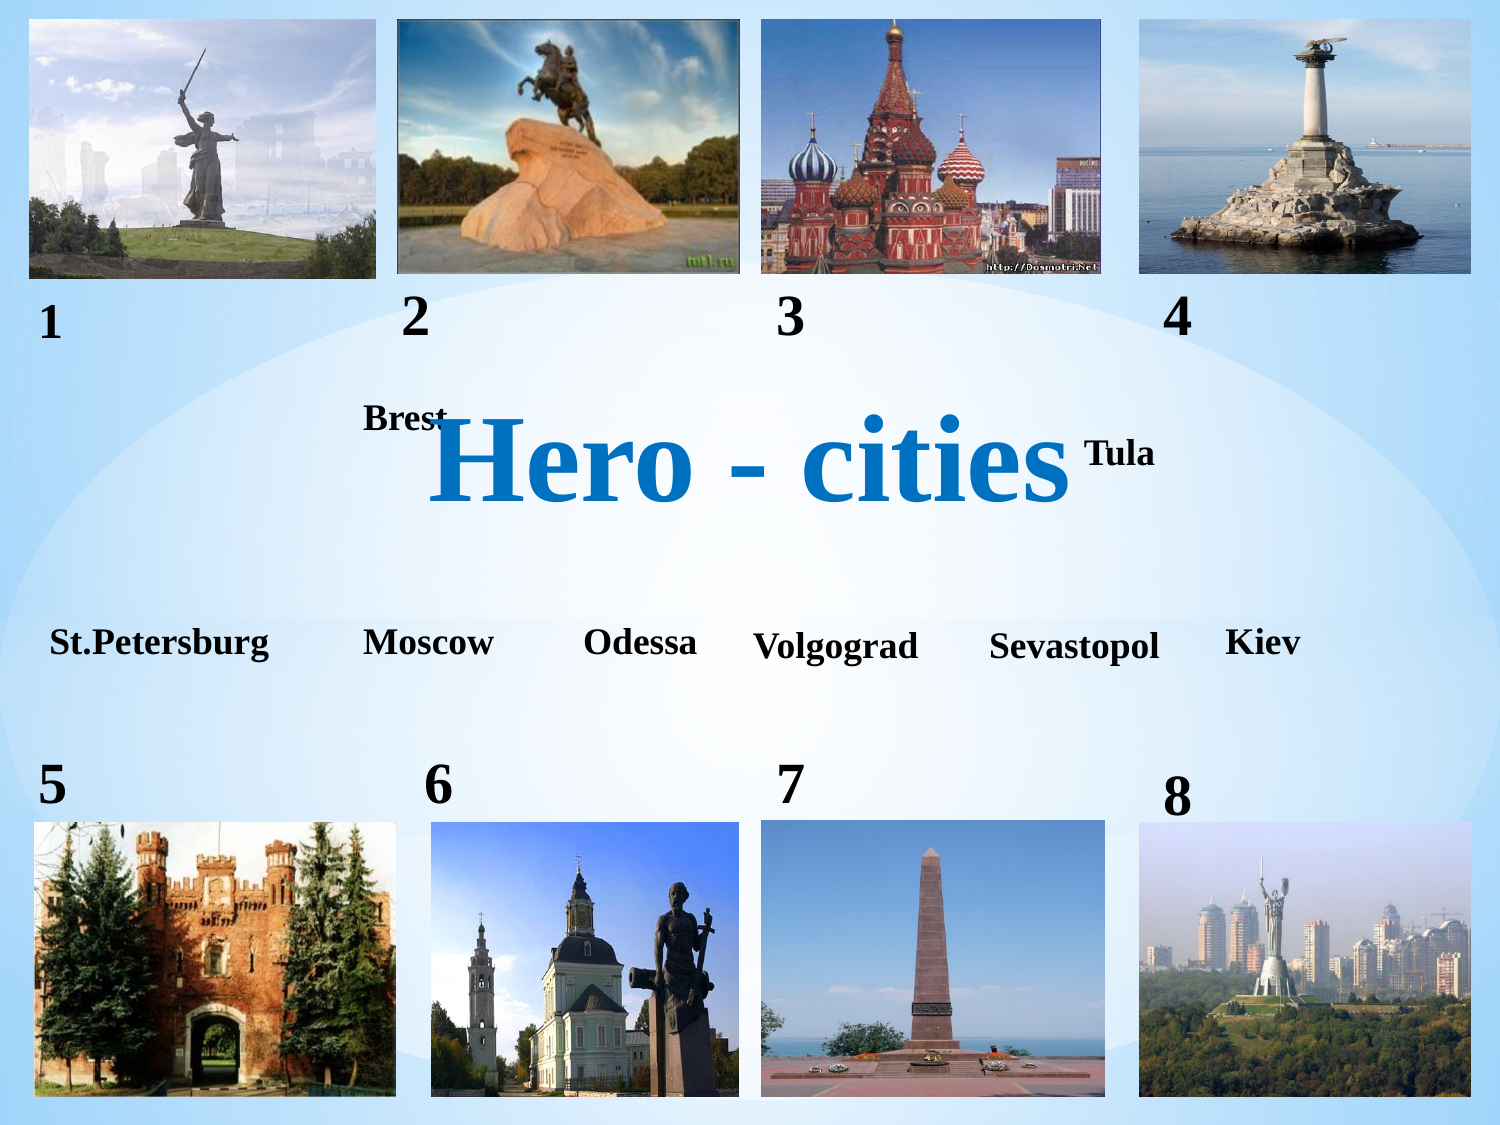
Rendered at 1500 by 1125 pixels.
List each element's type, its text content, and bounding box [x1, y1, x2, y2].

picture [430, 822, 739, 1097]
text_box 7 [761, 738, 997, 819]
picture [1139, 18, 1471, 275]
text_box Volgograd [738, 613, 974, 673]
text_box 4 [1148, 283, 1278, 355]
text_box Moscow [348, 609, 568, 670]
text_box 6 [410, 738, 761, 823]
text_box 5 [23, 738, 153, 823]
picture [34, 822, 396, 1097]
text_box 2 [386, 269, 457, 355]
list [29, 18, 377, 280]
text_box 1 [23, 281, 82, 356]
text_box 3 [761, 282, 809, 355]
text_box St.Petersburg [34, 609, 348, 670]
text_box Hero - cities [0, 368, 1500, 534]
text_box 8 [1148, 750, 1219, 819]
picture [761, 18, 1101, 275]
picture [761, 820, 1105, 1097]
text_box Odessa [568, 609, 869, 670]
text_box Sevastopol [974, 613, 1270, 673]
picture [1139, 822, 1471, 1097]
picture [396, 18, 740, 275]
text_box Kiev [1210, 609, 1471, 670]
